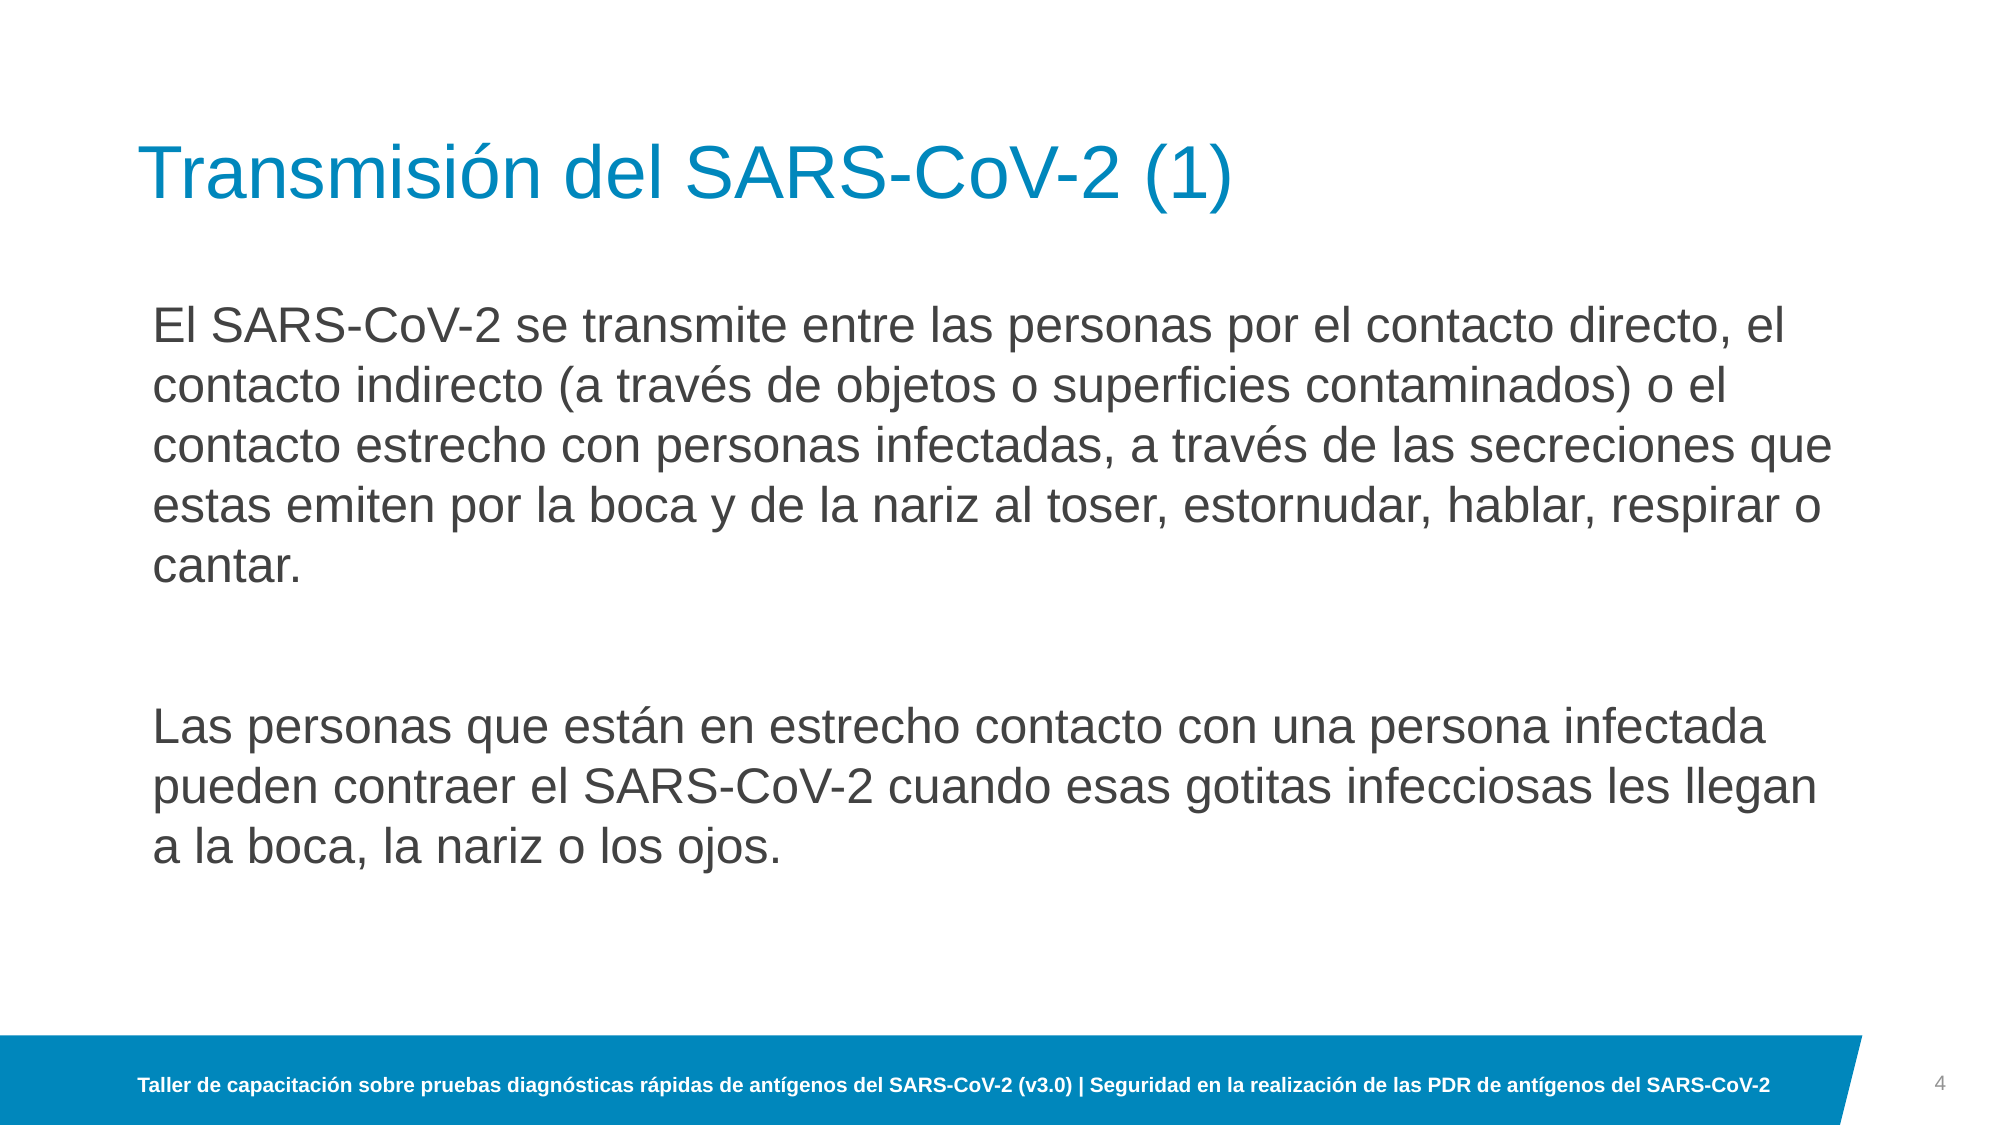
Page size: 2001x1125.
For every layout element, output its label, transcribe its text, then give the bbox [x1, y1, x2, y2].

footer Taller de capacitación sobre pruebas diagnósticas rápidas de antígenos del SARS-CoV-2 (v3.0) | Seguridad en la realización de las PDR de antígenos del SARS-CoV-2 [137, 1042, 1792, 1125]
slide_number 4 [1862, 1035, 1947, 1125]
title Transmisión del SARS-CoV-2 (1) [137, 59, 1863, 215]
list El SARS-CoV-2 se transmite entre las personas por el contacto directo, el contacto indirecto (a través de objetos o superficies contaminados) o el contacto estrecho con personas infectadas, a través de las secreciones que estas emiten por la boca y de la nariz al toser, estornudar, hablar, respirar o cantar. Las personas que están en estrecho contacto con una persona infectada pueden contraer el SARS-CoV-2 cuando esas gotitas infecciosas les llegan a la boca, la nariz o los ojos. [137, 284, 1863, 1014]
